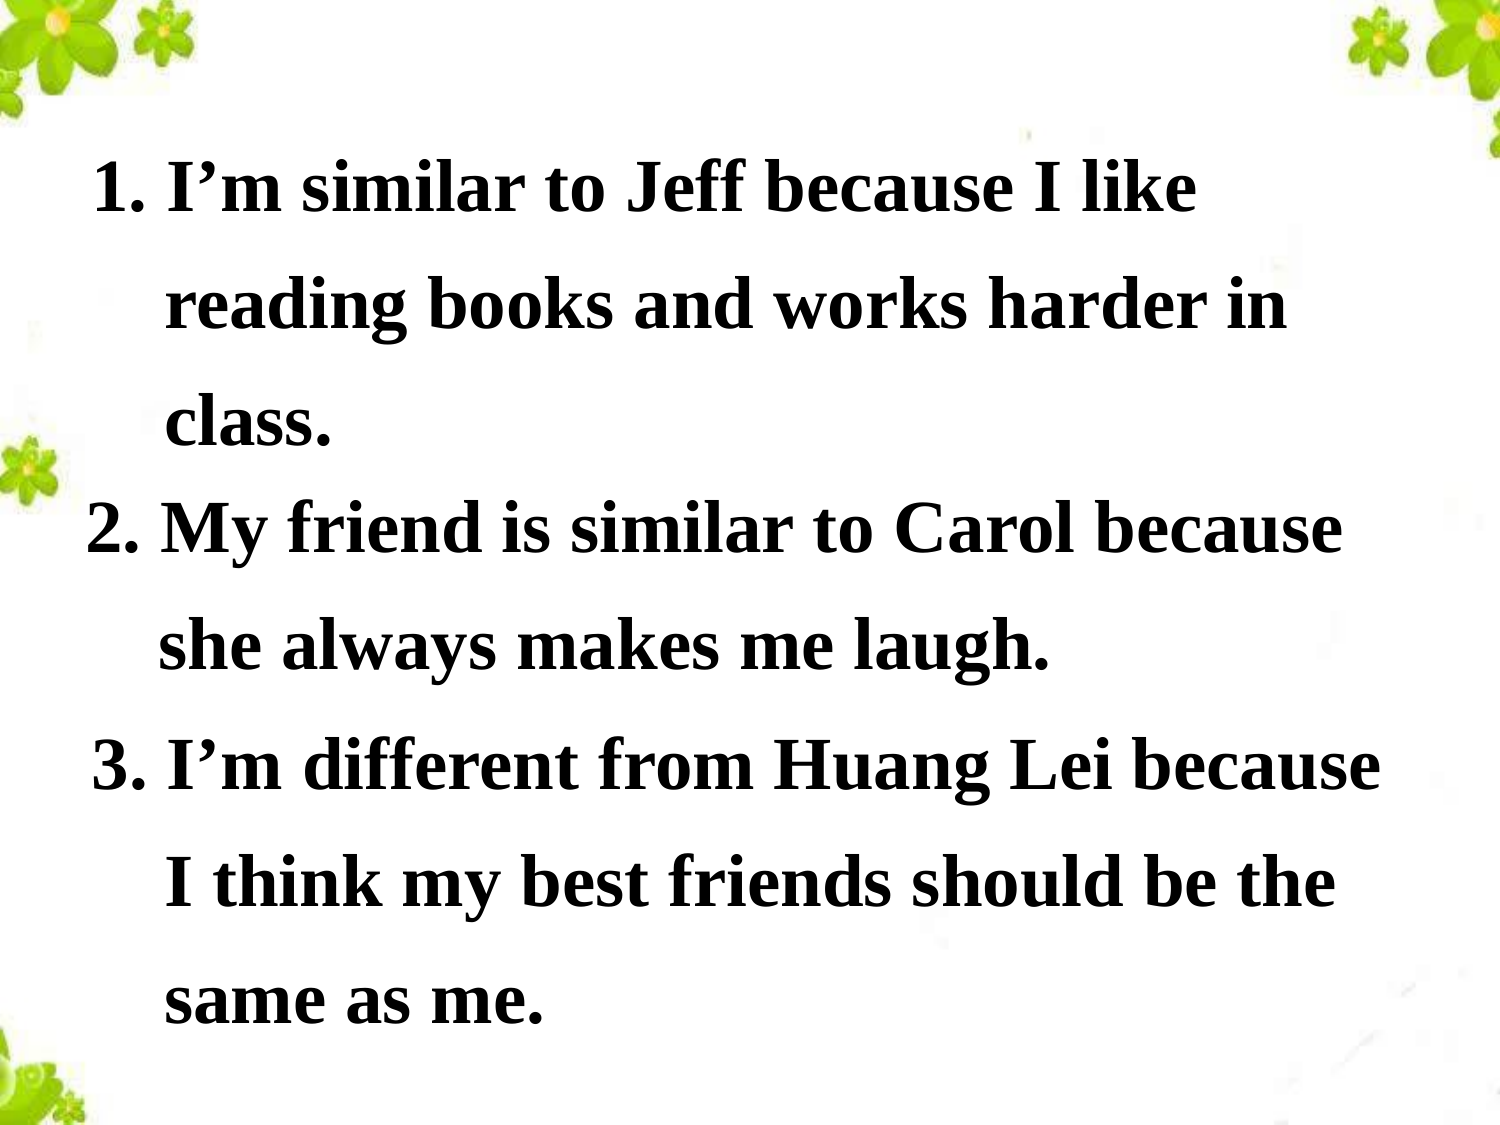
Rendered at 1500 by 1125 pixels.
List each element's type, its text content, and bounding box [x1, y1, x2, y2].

text_box 2. My friend is similar to Carol because she always makes me laugh. [70, 442, 1376, 692]
picture [0, 0, 1500, 1125]
text_box 3. I’m different from Huang Lei because I think my best friends should be the same as me. [76, 680, 1406, 1046]
text_box 1. I’m similar to Jeff because I like reading books and works harder in class. [76, 101, 1459, 468]
